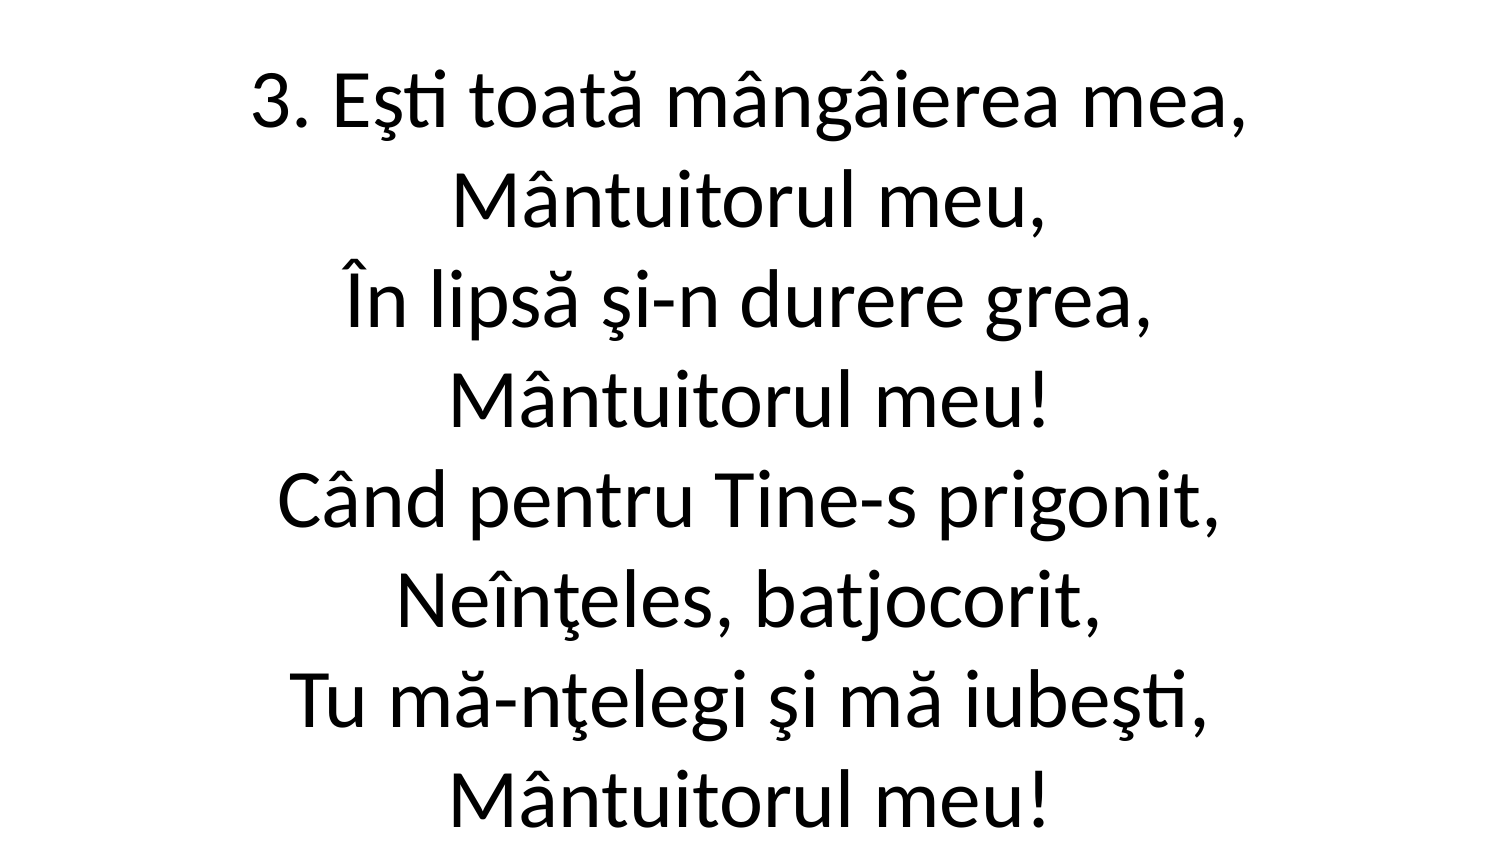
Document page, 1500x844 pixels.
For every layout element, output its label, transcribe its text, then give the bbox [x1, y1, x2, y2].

text_box 3. Eşti toată mângâierea mea, Mântuitorul meu, În lipsă şi-n durere grea, Mântuitorul meu! Când pentru Tine-s prigonit, Neînţeles, batjocorit, Tu mă-nţelegi şi mă iubeşti, Mântuitorul meu! [234, 0, 1266, 844]
